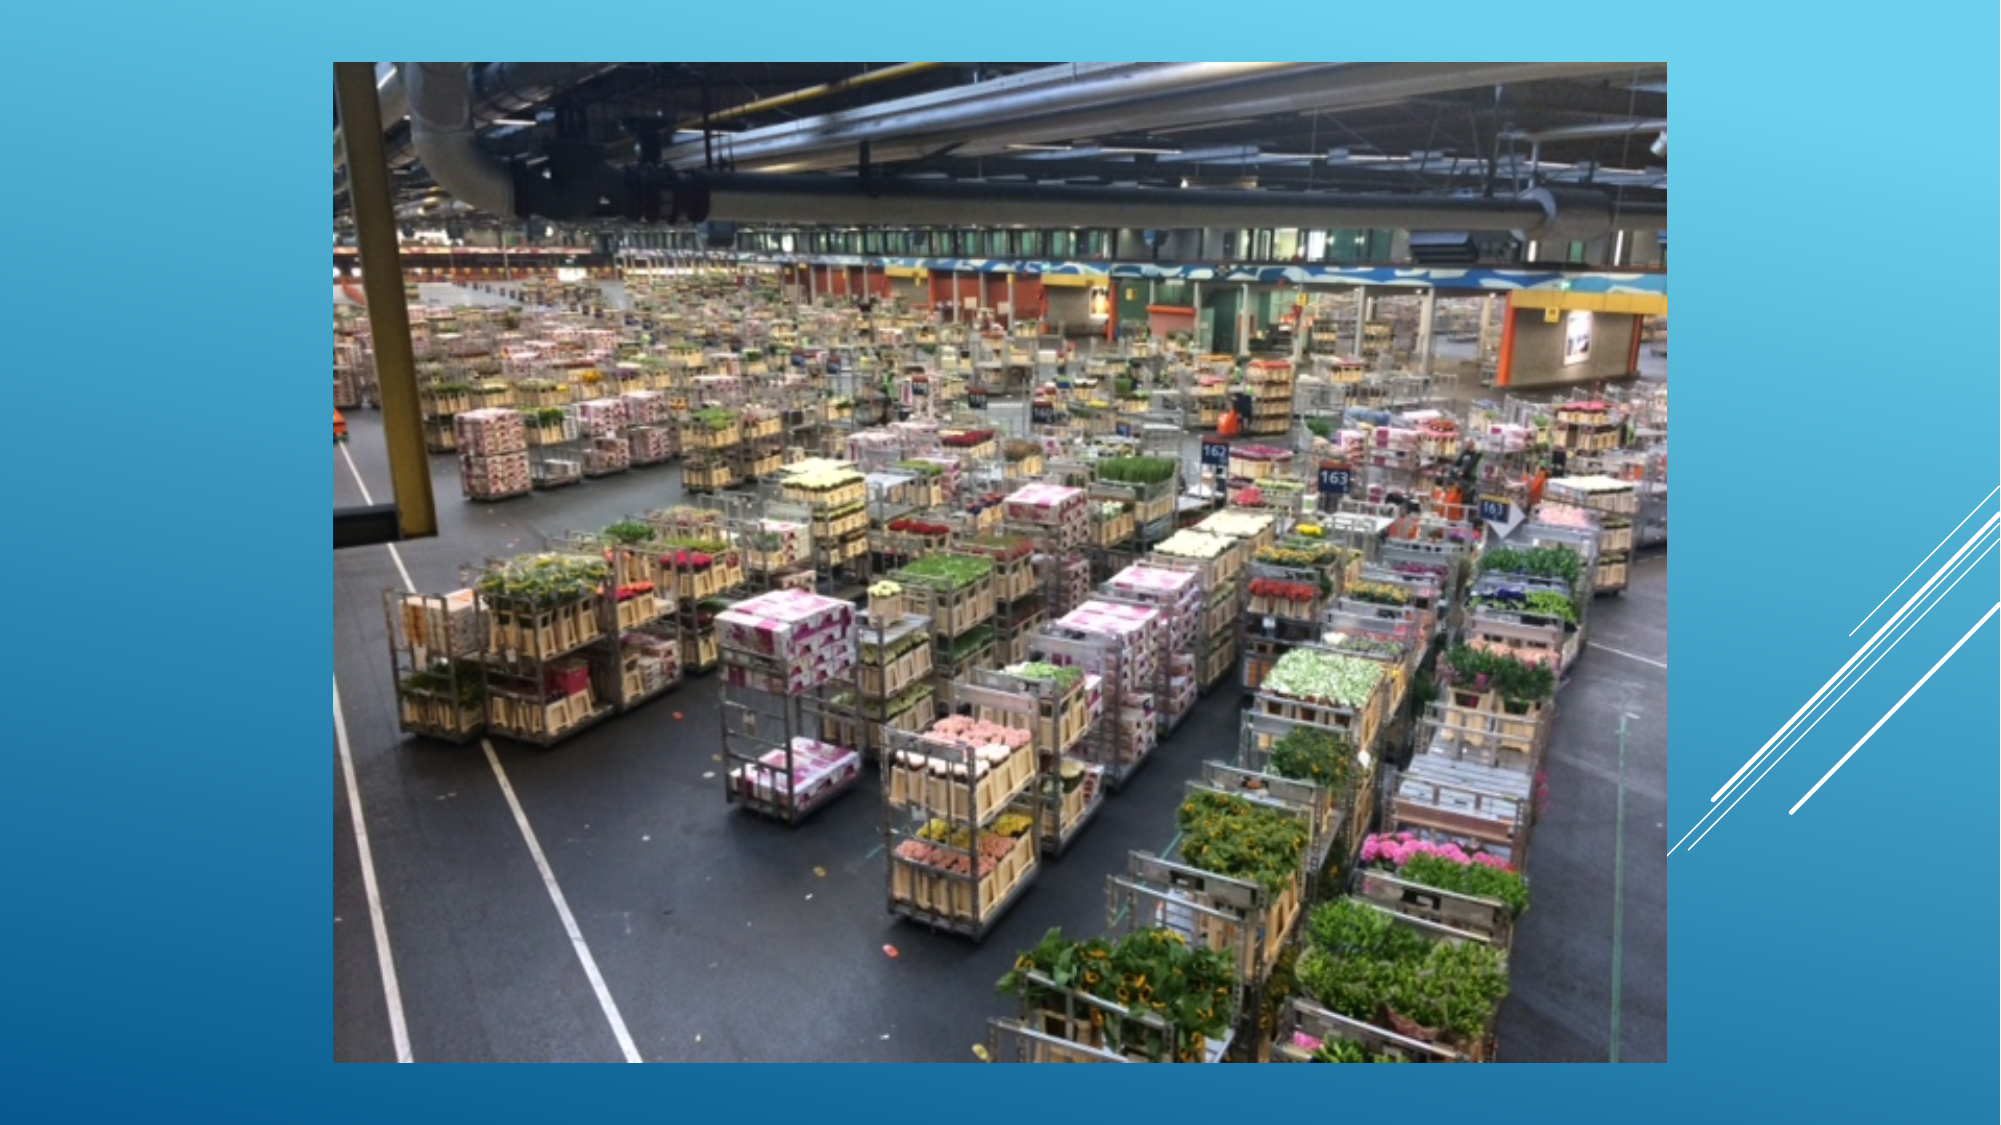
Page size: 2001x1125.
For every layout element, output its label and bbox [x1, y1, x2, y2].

picture [332, 62, 1667, 1063]
